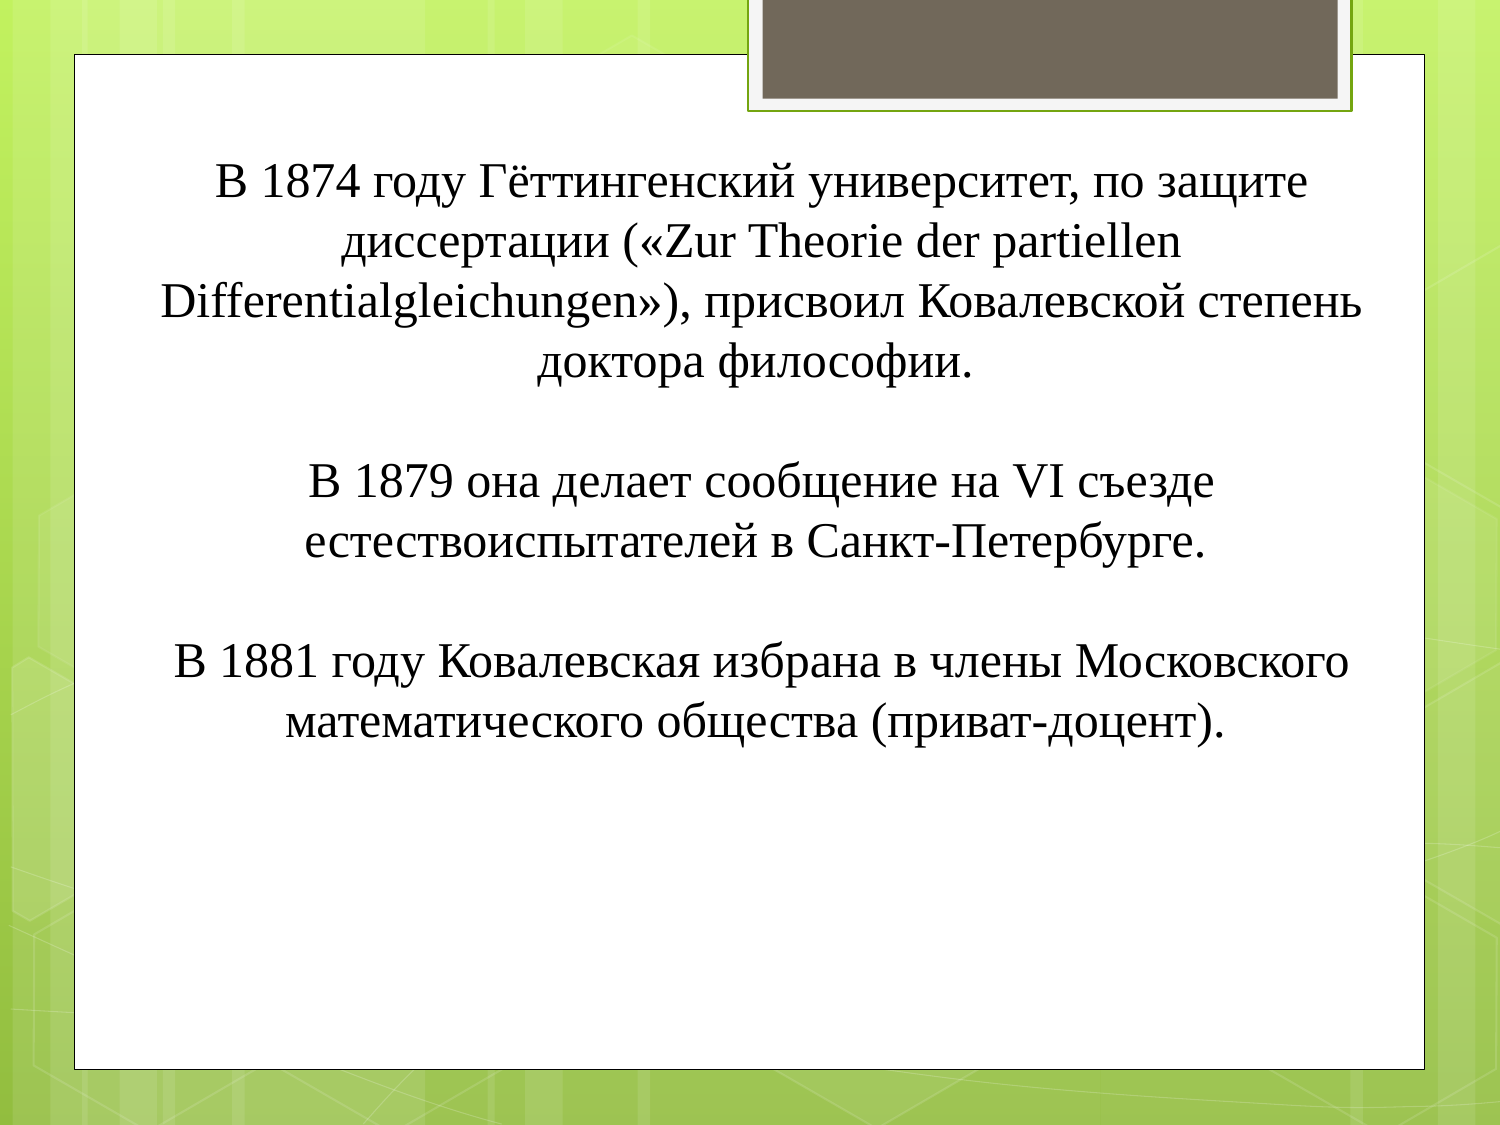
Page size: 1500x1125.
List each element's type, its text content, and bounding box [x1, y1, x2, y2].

text_box В 1874 году Гёттингенский университет, по защите диссертации («Zur Theorie der partiellen Differentialgleichungen»), присвоил Ковалевской степень доктора философии. В 1879 она делает сообщение на VI съезде естествоиспытателей в Санкт-Петербурге. В 1881 году Ковалевская избрана в члены Московского математического общества (приват-доцент). [128, 140, 1395, 756]
